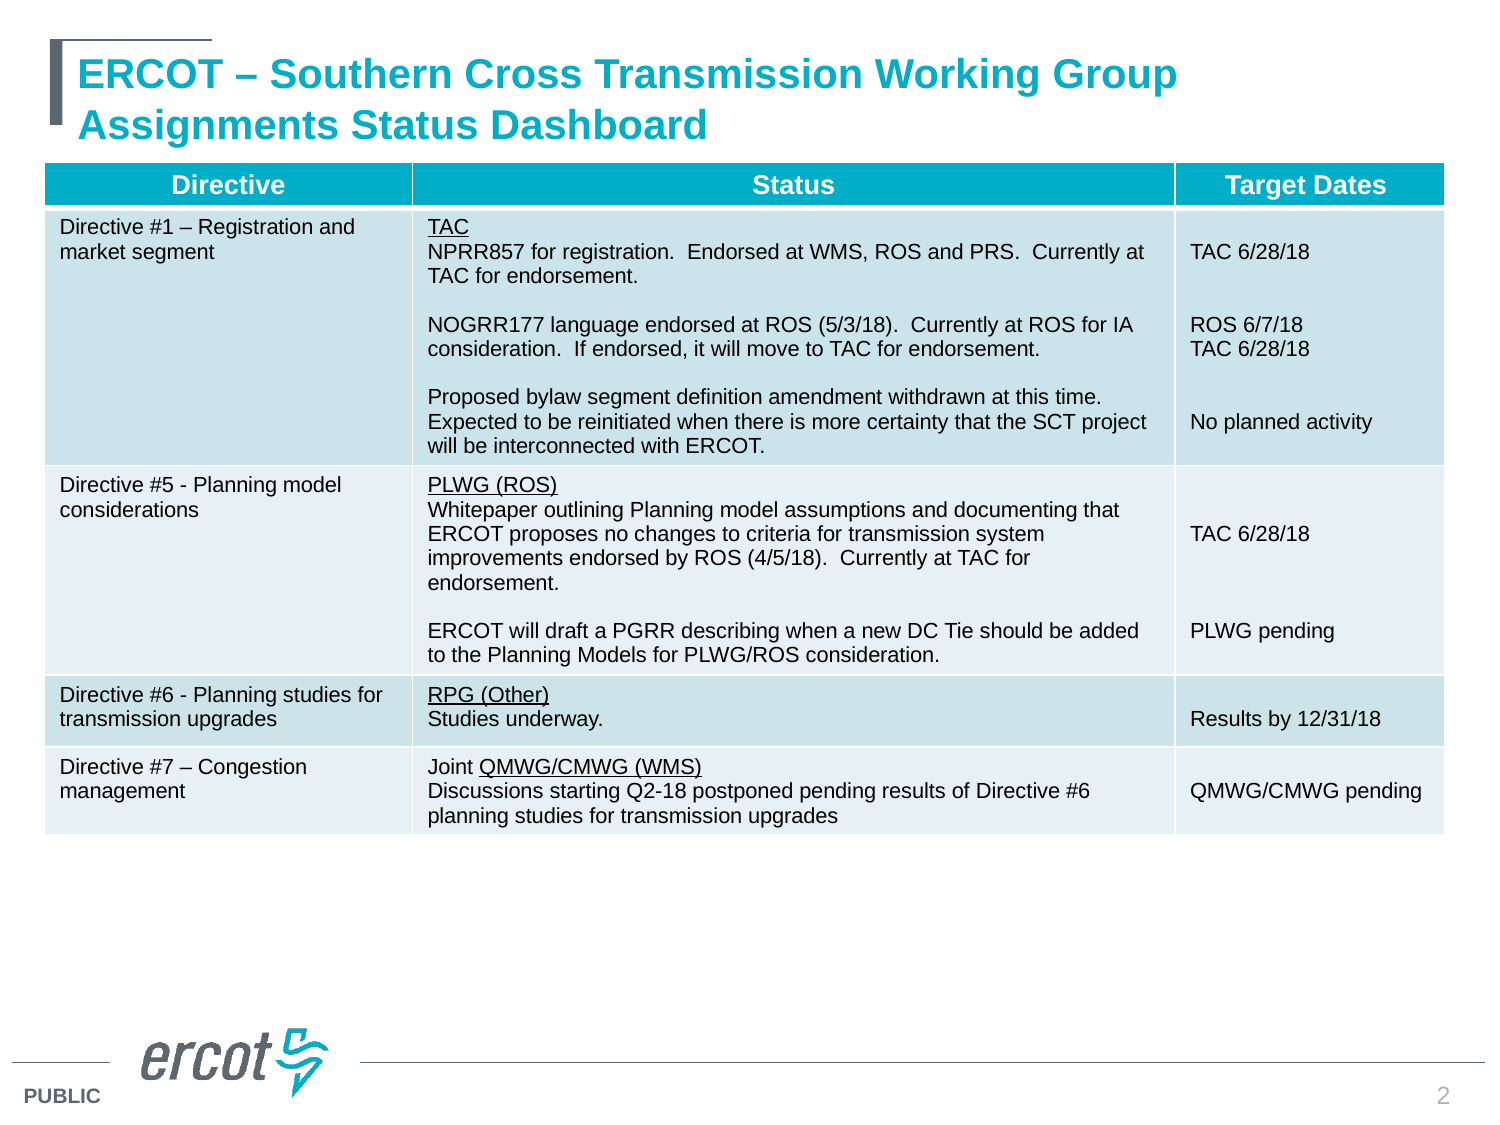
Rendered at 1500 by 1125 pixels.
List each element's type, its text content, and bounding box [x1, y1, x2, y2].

table_cell Directive #6 - Planning studies for transmission upgrades [45, 676, 412, 746]
table_cell PLWG (ROS) Whitepaper outlining Planning model assumptions and documenting that ERCOT proposes no changes to criteria for transmission system improvements endorsed by ROS (4/5/18). Currently at TAC for endorsement. ERCOT will draft a PGRR describing when a new DC Tie should be added to the Planning Models for PLWG/ROS consideration. [413, 466, 1174, 674]
table_cell Directive #5 - Planning model considerations [45, 466, 412, 674]
table_cell Joint QMWG/CMWG (WMS) Discussions starting Q2-18 postponed pending results of Directive #6 planning studies for transmission upgrades [413, 748, 1174, 834]
table_cell Results by 12/31/18 [1176, 676, 1444, 746]
table_cell RPG (Other) Studies underway. [413, 676, 1174, 746]
table_cell TAC 6/28/18 PLWG pending [1176, 466, 1444, 674]
picture [137, 1024, 332, 1100]
table_cell Directive #7 – Congestion management [45, 748, 412, 834]
table_cell TAC 6/28/18 ROS 6/7/18 TAC 6/28/18 No planned activity [1176, 211, 1444, 465]
table_header Directive [45, 163, 412, 205]
table_header Status [413, 163, 1174, 205]
title ERCOT – Southern Cross Transmission Working Group Assignments Status Dashboard [62, 39, 1450, 125]
table_cell TAC NPRR857 for registration. Endorsed at WMS, ROS and PRS. Currently at TAC for endorsement. NOGRR177 language endorsed at ROS (5/3/18). Currently at ROS for IA consideration. If endorsed, it will move to TAC for endorsement. Proposed bylaw segment definition amendment withdrawn at this time. Expected to be reinitiated when there is more certainty that the SCT project will be interconnected with ERCOT. [413, 211, 1174, 465]
table_header Target Dates [1176, 163, 1444, 205]
slide_number 2 [1400, 1076, 1488, 1113]
table_cell Directive #1 – Registration and market segment [45, 211, 412, 465]
table_cell QMWG/CMWG pending [1176, 748, 1444, 834]
